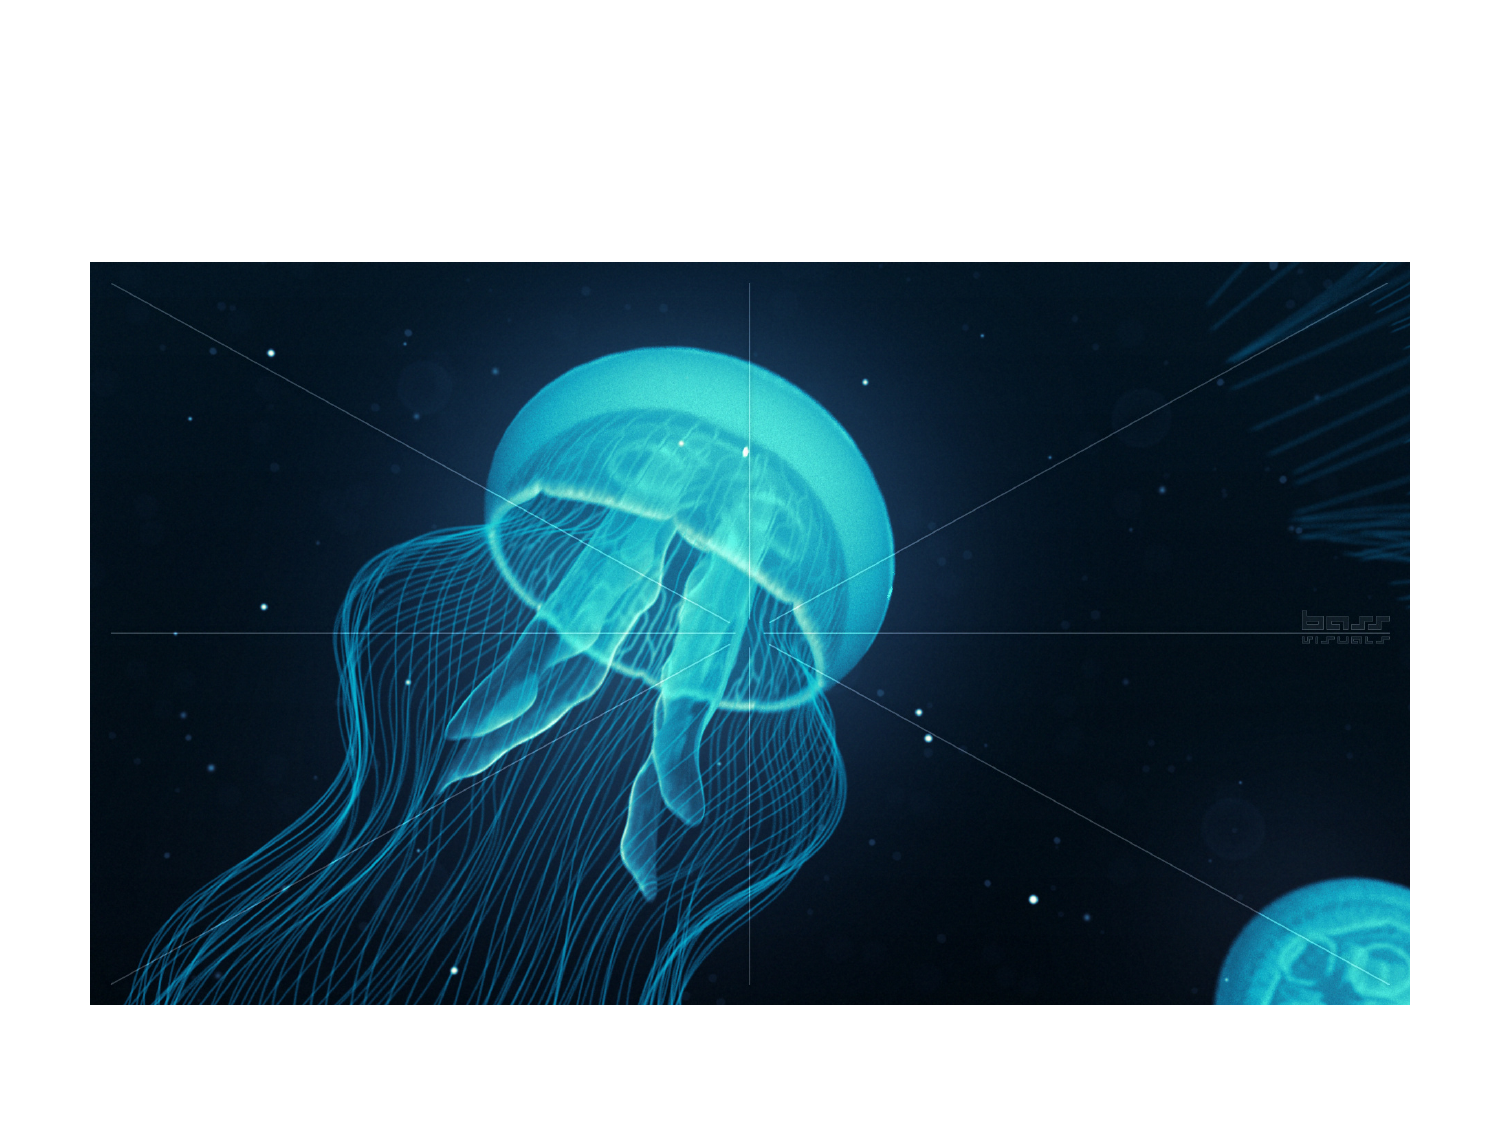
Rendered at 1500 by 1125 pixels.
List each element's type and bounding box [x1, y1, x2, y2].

list [89, 262, 1411, 1006]
